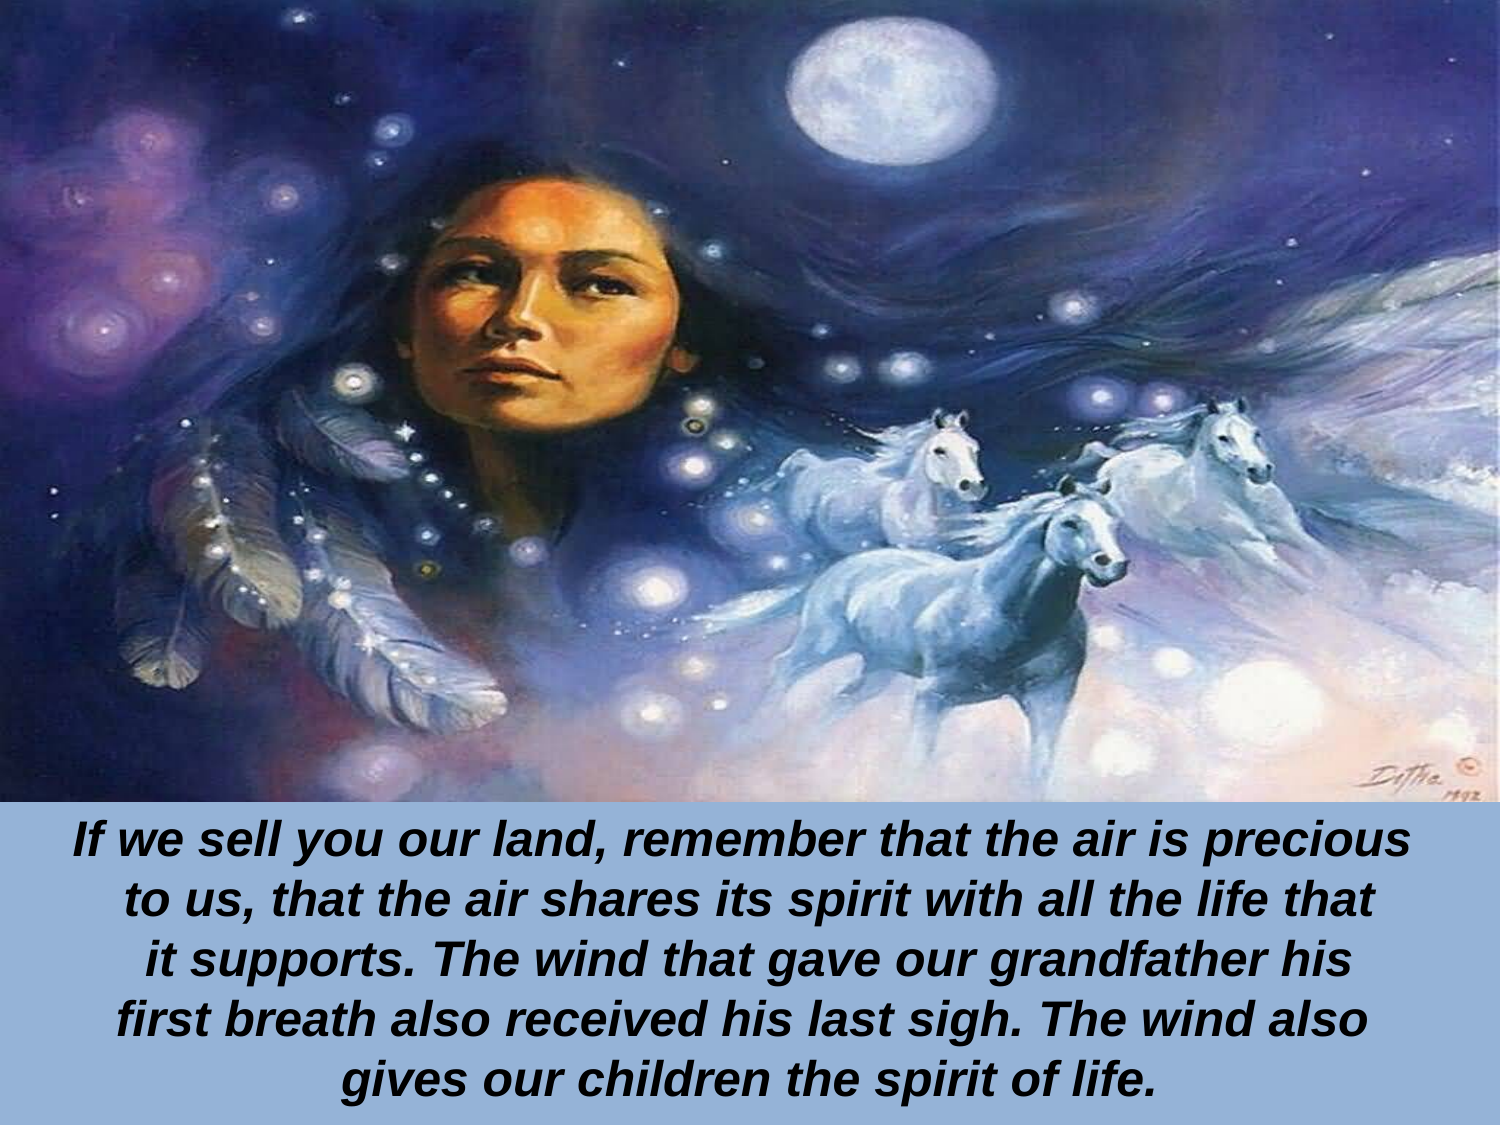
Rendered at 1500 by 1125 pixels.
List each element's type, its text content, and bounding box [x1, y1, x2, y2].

title If we sell you our land, remember that the air is precious to us, that the air shares its spirit with all the life that it supports. The wind that gave our grandfather his first breath also received his last sigh. The wind also gives our children the spirit of life. [0, 810, 1500, 1125]
picture [0, 0, 1500, 802]
